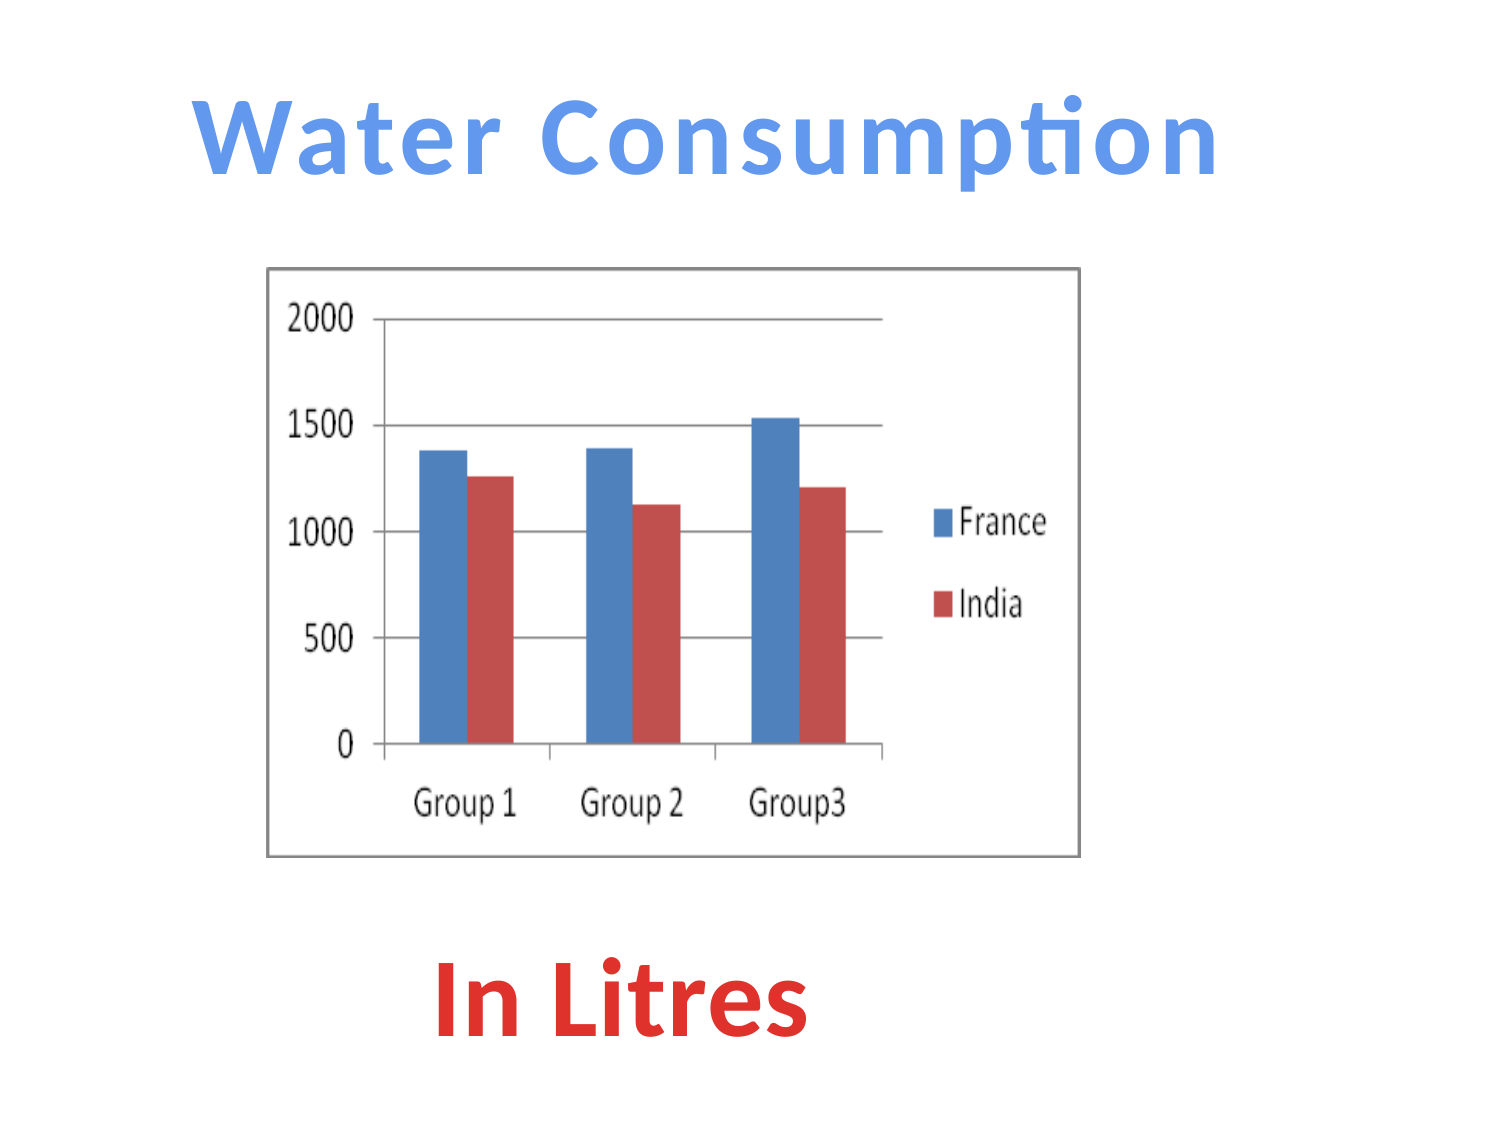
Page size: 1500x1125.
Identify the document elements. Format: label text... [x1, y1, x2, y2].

text_box Water Consumption [176, 54, 1237, 205]
text_box In Litres [416, 916, 853, 1067]
picture [265, 266, 1081, 858]
